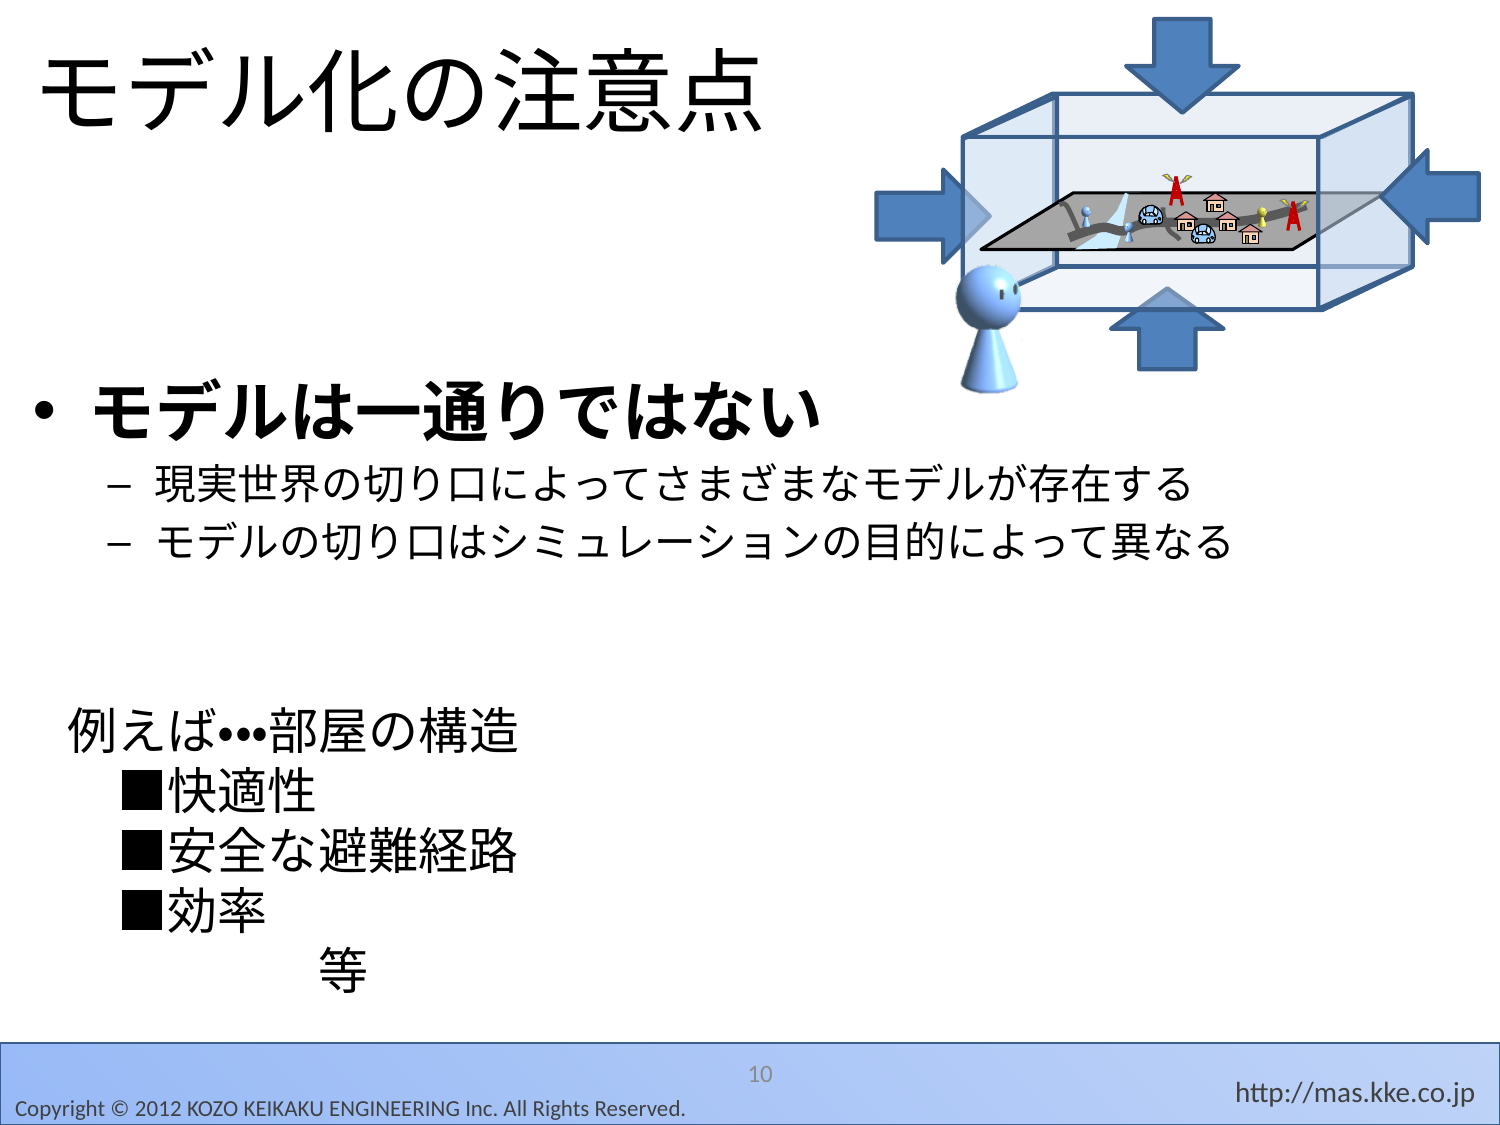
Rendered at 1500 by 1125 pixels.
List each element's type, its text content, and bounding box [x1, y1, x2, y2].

list モデルは一通りではない 現実世界の切り口によってさまざまなモデルが存在する モデルの切り口はシミュレーションの目的によって異なる [17, 361, 1483, 988]
slide_number 10 [653, 1042, 868, 1103]
text_box 例えば・・・部屋の構造 ■快適性 ■安全な避難経路 ■効率 等 [53, 692, 1459, 1008]
picture [946, 250, 1031, 405]
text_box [876, 18, 1480, 370]
footer Copyright © 2012 KOZO KEIKAKU ENGINEERING Inc. All Rights Reserved. [0, 1088, 988, 1125]
title モデル化の注意点 [17, 19, 874, 159]
